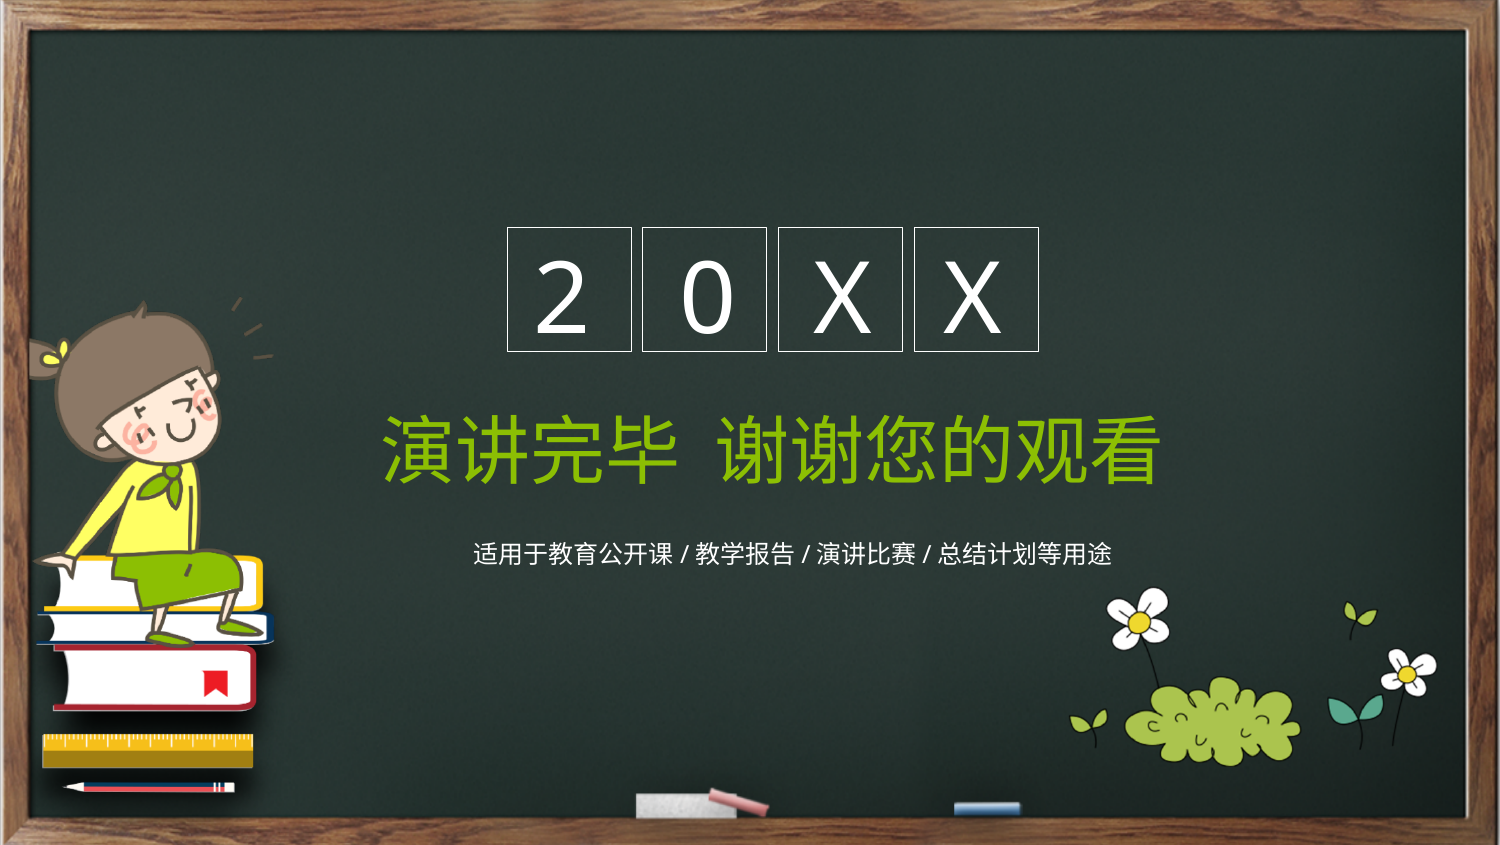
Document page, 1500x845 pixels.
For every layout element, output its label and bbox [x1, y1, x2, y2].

text_box [778, 226, 903, 364]
text_box [506, 226, 632, 364]
text_box [914, 226, 1039, 364]
text_box [641, 226, 767, 364]
picture [0, 0, 1500, 845]
